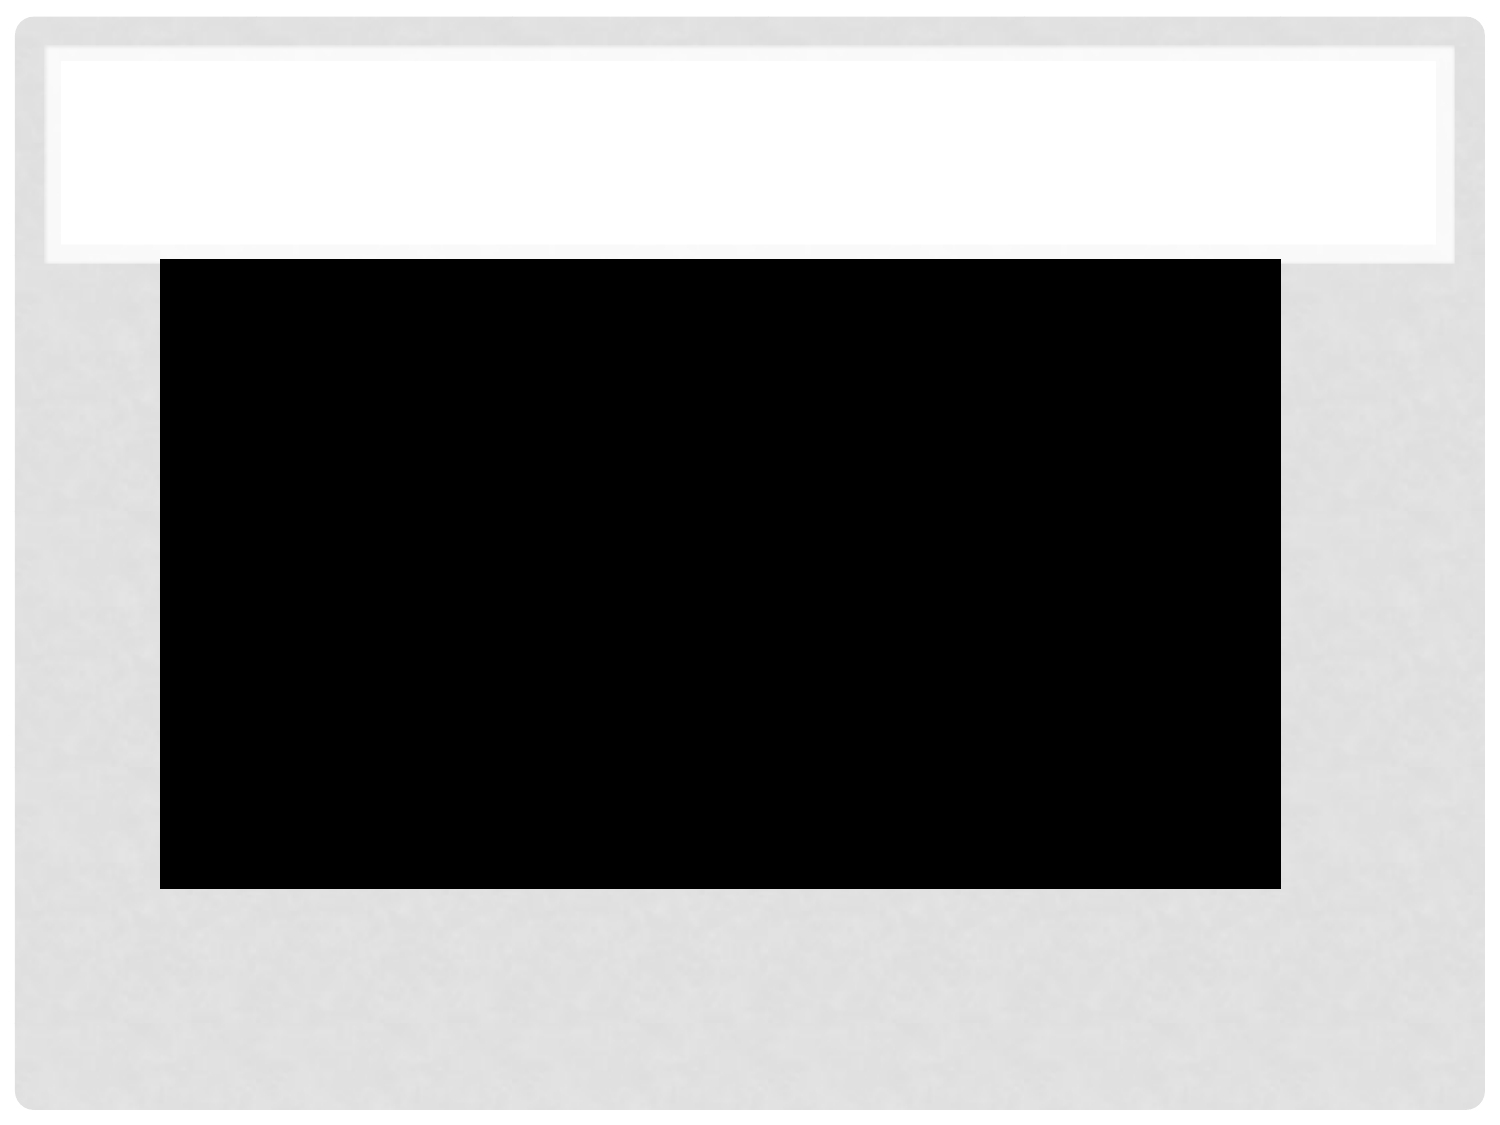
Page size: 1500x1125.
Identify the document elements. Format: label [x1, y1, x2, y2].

list [159, 258, 1282, 891]
